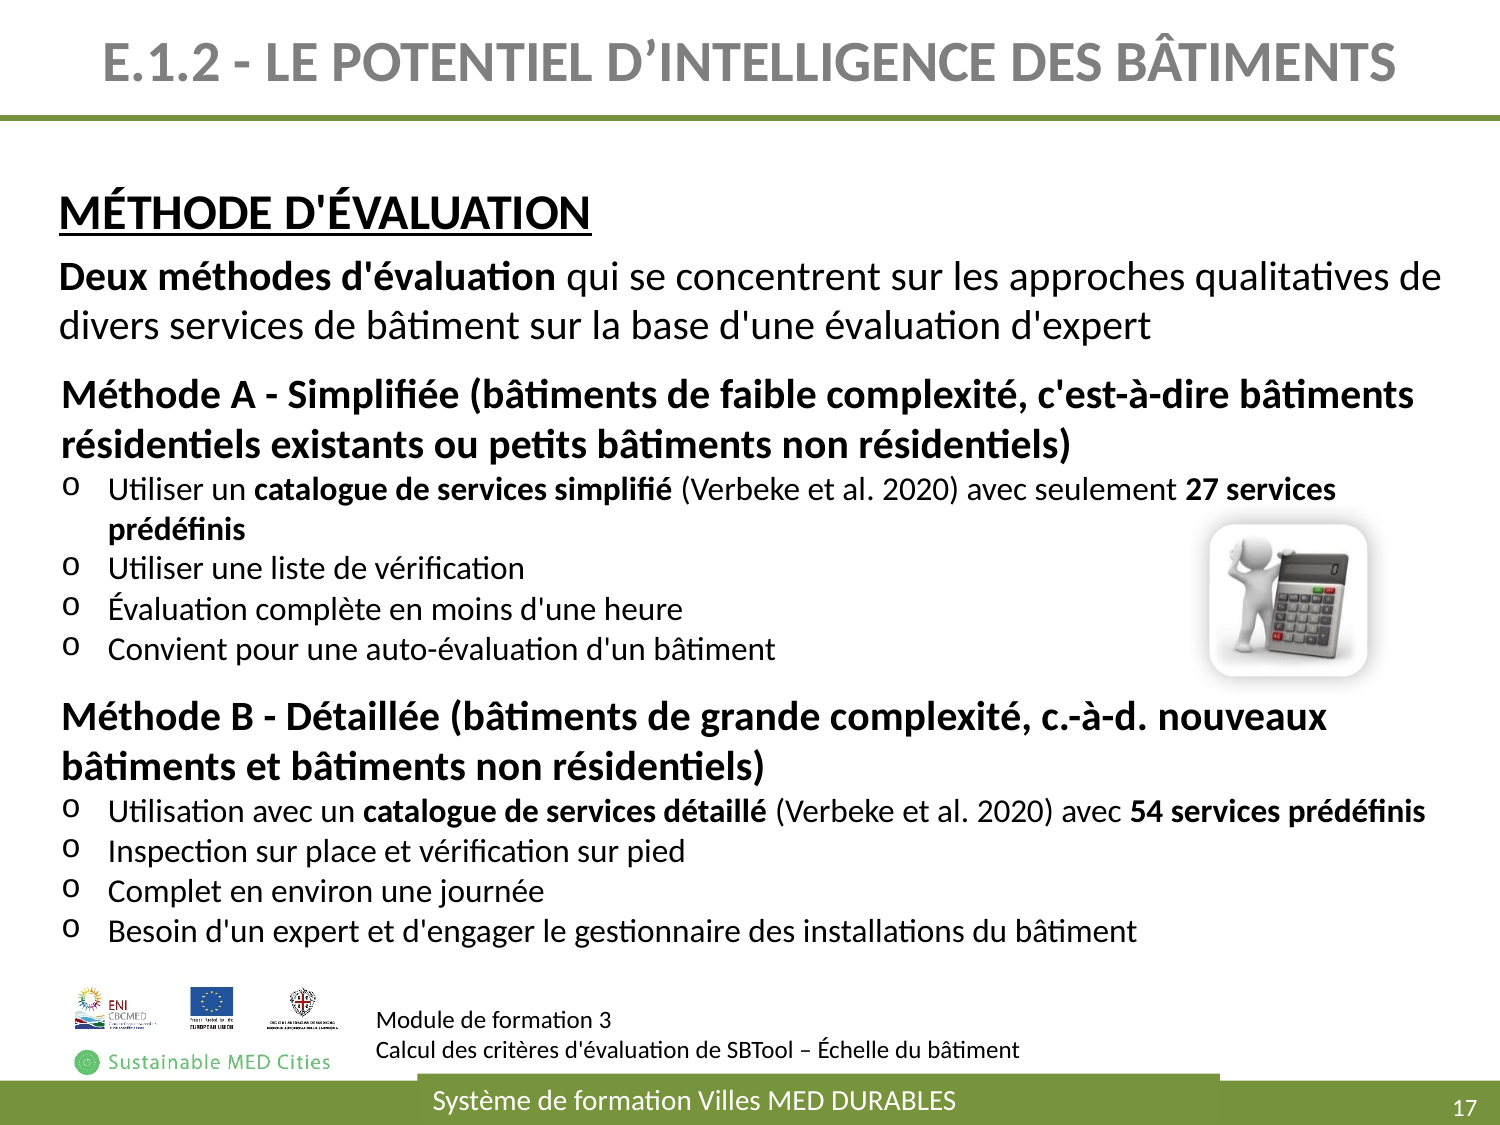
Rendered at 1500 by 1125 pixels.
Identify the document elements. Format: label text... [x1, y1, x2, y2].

slide_number 17 [1142, 1076, 1493, 1125]
text_box Système de formation Villes MED DURABLES [417, 1073, 1220, 1124]
picture [62, 978, 356, 1080]
text_box MÉTHODE D'ÉVALUATION [43, 171, 1106, 240]
text_box Module de formation 3 Calcul des critères d'évaluation de SBTool – Échelle du bâtiment [360, 996, 1301, 1072]
title E.1.2 - LE POTENTIEL D’INTELLIGENCE DES BÂTIMENTS [0, 0, 1500, 117]
text_box Deux méthodes d'évaluation qui se concentrent sur les approches qualitatives de divers services de bâtiment sur la base d'une évaluation d'expert [43, 240, 1468, 356]
text_box Méthode A - Simplifiée (bâtiments de faible complexité, c'est-à-dire bâtiments résidentiels existants ou petits bâtiments non résidentiels) Utiliser un catalogue de services simplifié (Verbeke et al. 2020) avec seulement 27 services prédéfinis Utiliser une liste de vérification Évaluation complète en moins d'une heure Convient pour une auto-évaluation d'un bâtiment Méthode B - Détaillée (bâtiments de grande complexité, c.-à-d. nouveaux bâtiments et bâtiments non résidentiels) Utilisation avec un catalogue de services détaillé (Verbeke et al. 2020) avec 54 services prédéfinis Inspection sur place et vérification sur pied Complet en environ une journée Besoin d'un expert et d'engager le gestionnaire des installations du bâtiment [46, 359, 1495, 957]
picture [1209, 524, 1368, 677]
